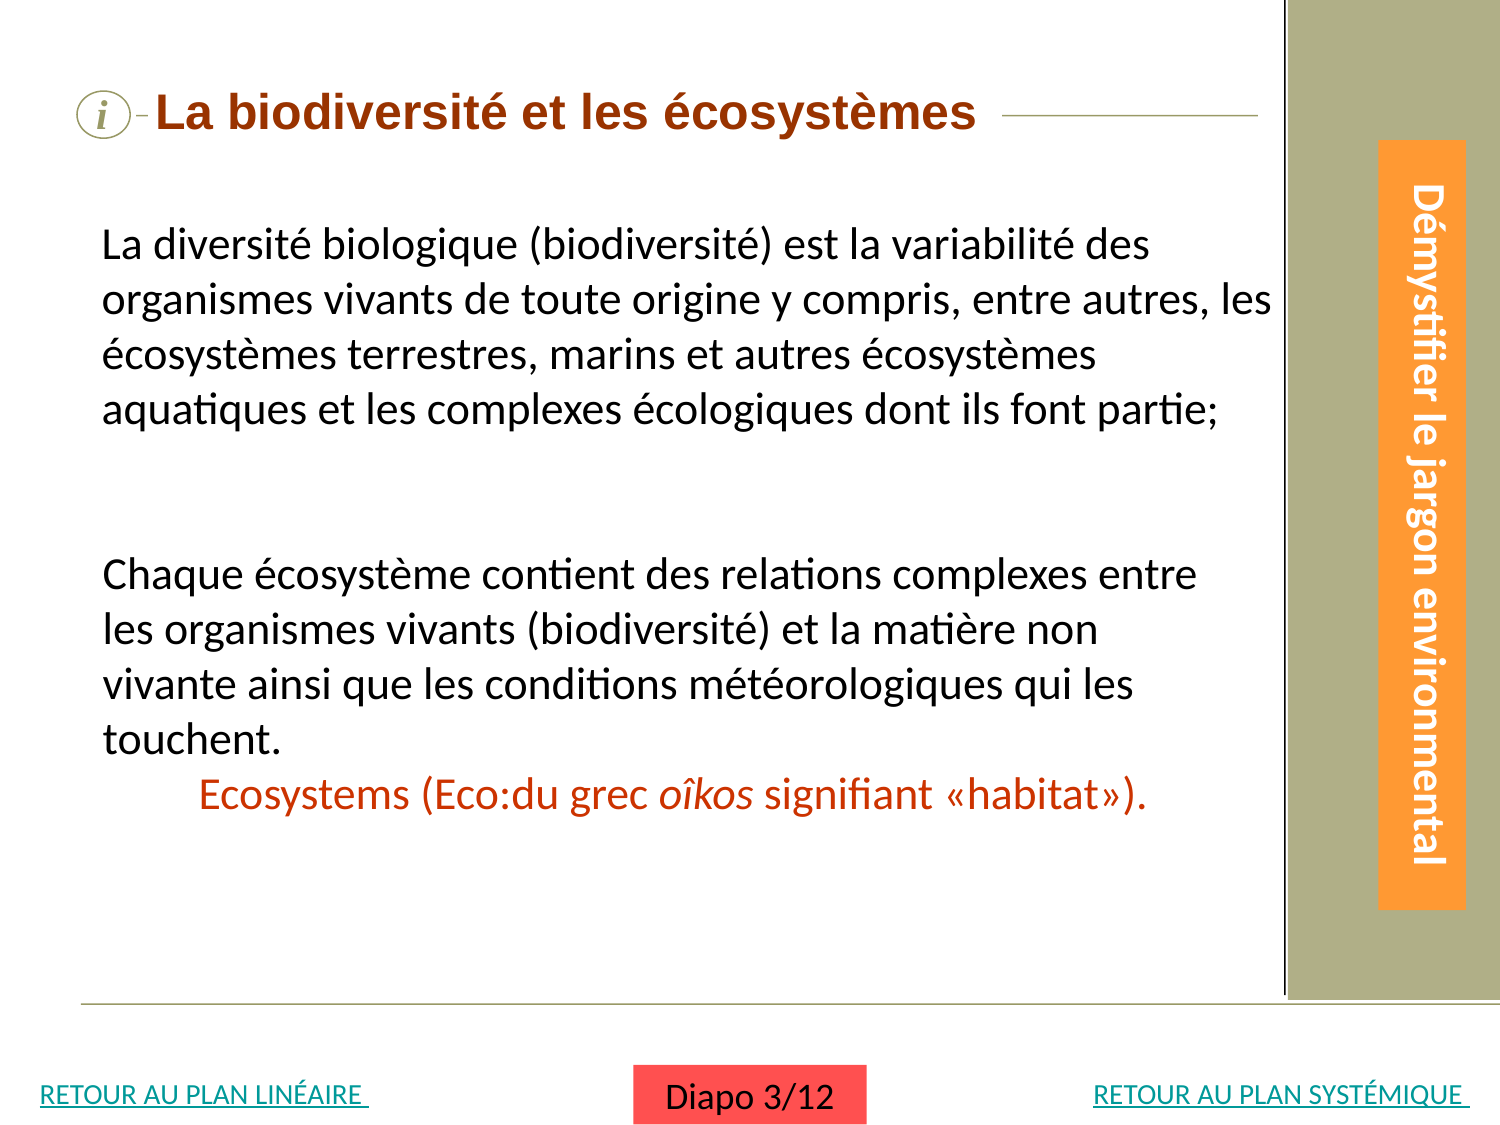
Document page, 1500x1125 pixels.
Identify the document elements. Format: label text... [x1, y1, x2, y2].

text_box La diversité biologique (biodiversité) est la variabilité des organismes vivants de toute origine y compris, entre autres, les écosystèmes terrestres, marins et autres écosystèmes aquatiques et les complexes écologiques dont ils font partie; [86, 211, 1293, 436]
text_box La biodiversité et les écosystèmes [149, 73, 1001, 145]
text_box RETOUR AU PLAN LINÉAIRE [27, 1063, 623, 1122]
text_box Chaque écosystème contient des relations complexes entre les organismes vivants (biodiversité) et la matière non vivante ainsi que les conditions météorologiques qui les touchent. Ecosystems (Eco:du grec oîkos signifiant «habitat»). [87, 475, 1259, 837]
text_box Démystifier le jargon environmental [1378, 140, 1466, 911]
text_box [77, 94, 90, 135]
text_box i [90, 82, 150, 153]
text_box [1287, 0, 1500, 1000]
text_box RETOUR AU PLAN SYSTÉMIQUE [819, 1063, 1482, 1122]
text_box Diapo 3/12 [633, 1064, 867, 1125]
